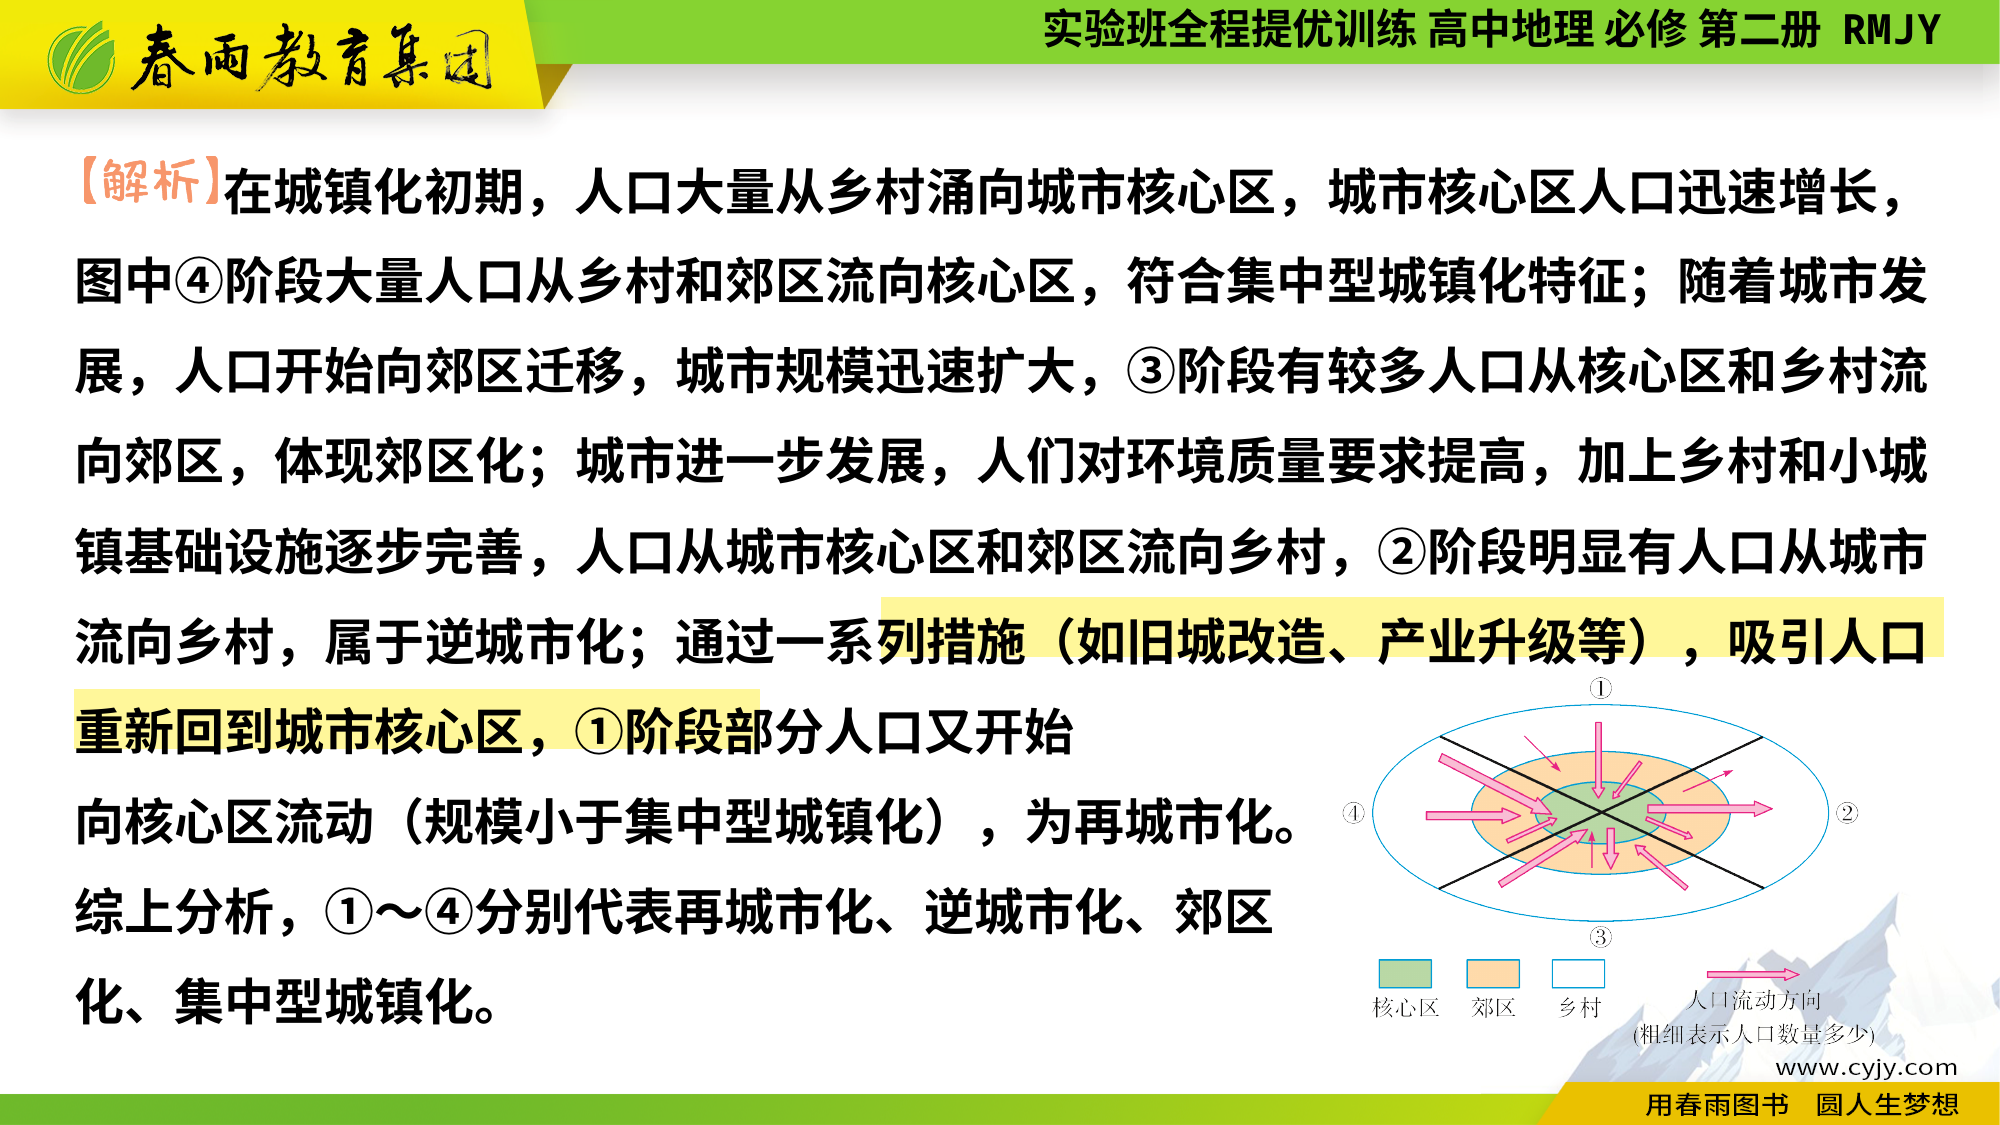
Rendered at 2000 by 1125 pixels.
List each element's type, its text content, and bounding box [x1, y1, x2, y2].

picture [0, 0, 2000, 1125]
list 在城镇化初期，人口大量从乡村涌向城市核心区，城市核心区人口迅速增长，图中④阶段大量人口从乡村和郊区流向核心区，符合集中型城镇化特征；随着城市发展，人口开始向郊区迁移，城市规模迅速扩大，③阶段有较多人口从核心区和乡村流向郊区，体现郊区化；城市进一步发展，人们对环境质量要求提高，加上乡村和小城镇基础设施逐步完善，人口从城市核心区和郊区流向乡村，②阶段明显有人口从城市流向乡村，属于逆城市化；通过一系列措施（如旧城改造、产业升级等），吸引人口重新回到城市核心区，①阶段部分人口又开始 向核心区流动（规模小于集中型城镇化），为再城市化。 综上分析，①～④分别代表再城市化、逆城市化、郊区 化、集中型城镇化。 [59, 122, 1944, 1047]
